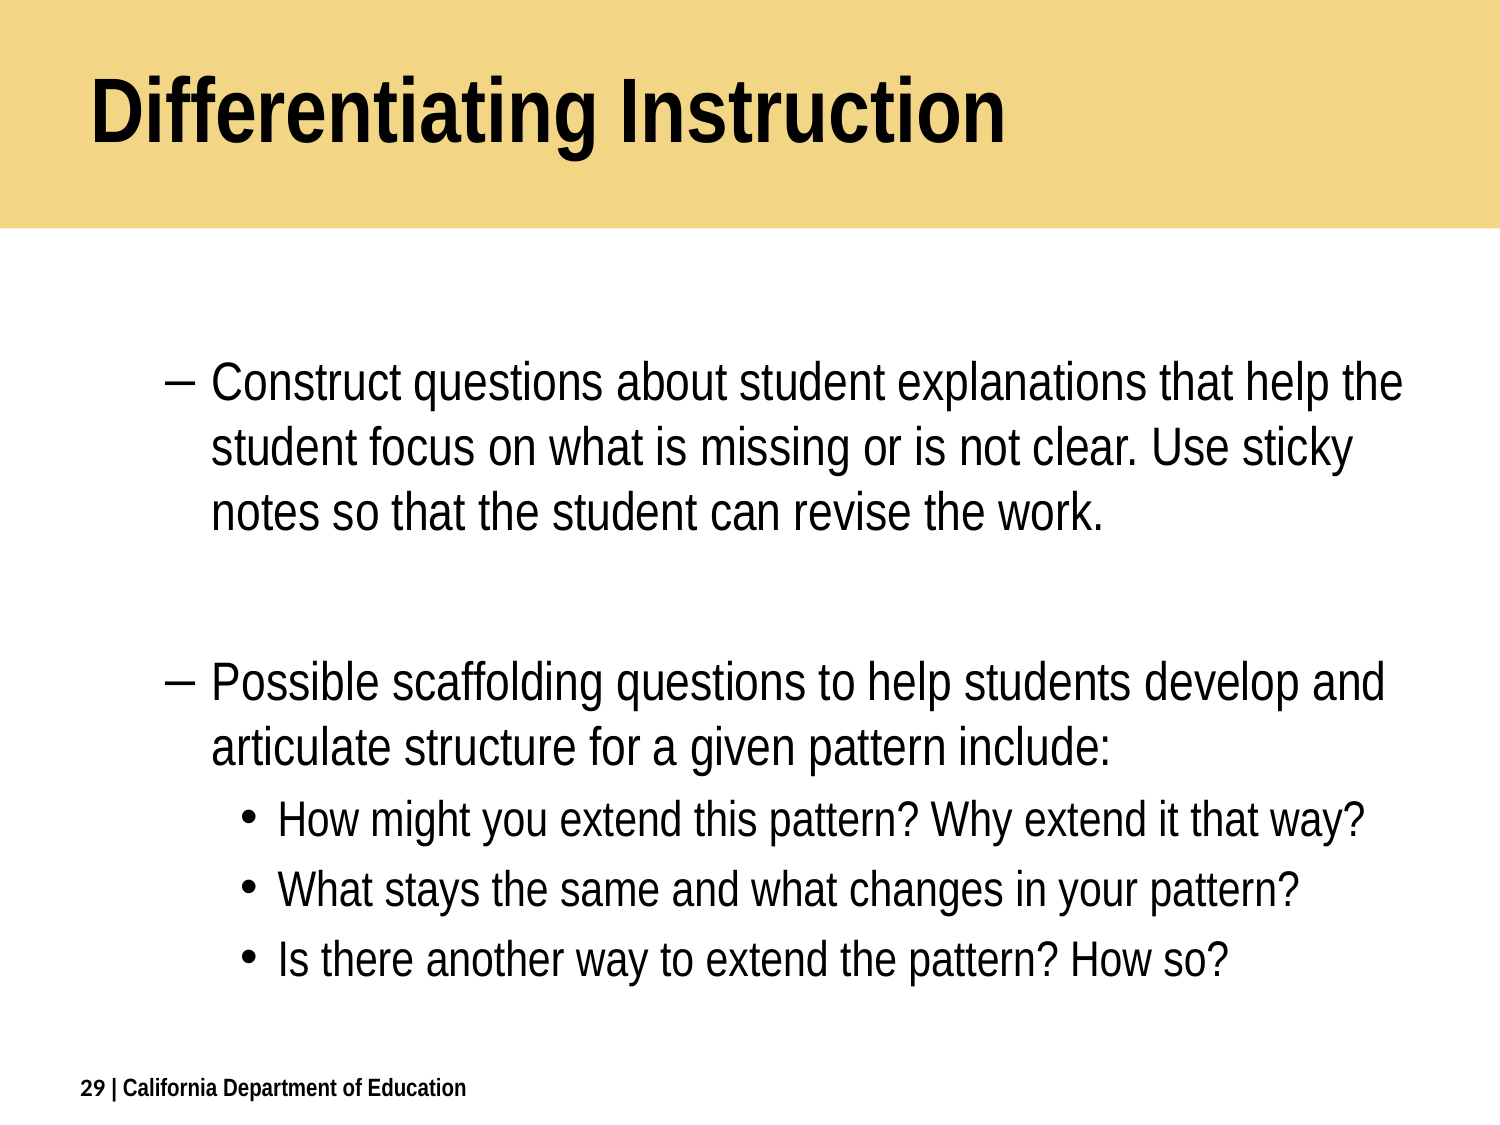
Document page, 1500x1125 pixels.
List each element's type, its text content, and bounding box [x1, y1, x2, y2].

title Differentiating Instruction [75, 11, 1425, 200]
slide_number 29 [55, 1064, 121, 1124]
footer | California Department of Education [121, 1064, 699, 1124]
list Construct questions about student explanations that help the student focus on what is missing or is not clear. Use sticky notes so that the student can revise the work. Possible scaffolding questions to help students develop and articulate structure for a given pattern include: How might you extend this pattern? Why extend it that way? What stays the same and what changes in your pattern? Is there another way to extend the pattern? How so? [75, 262, 1461, 1053]
